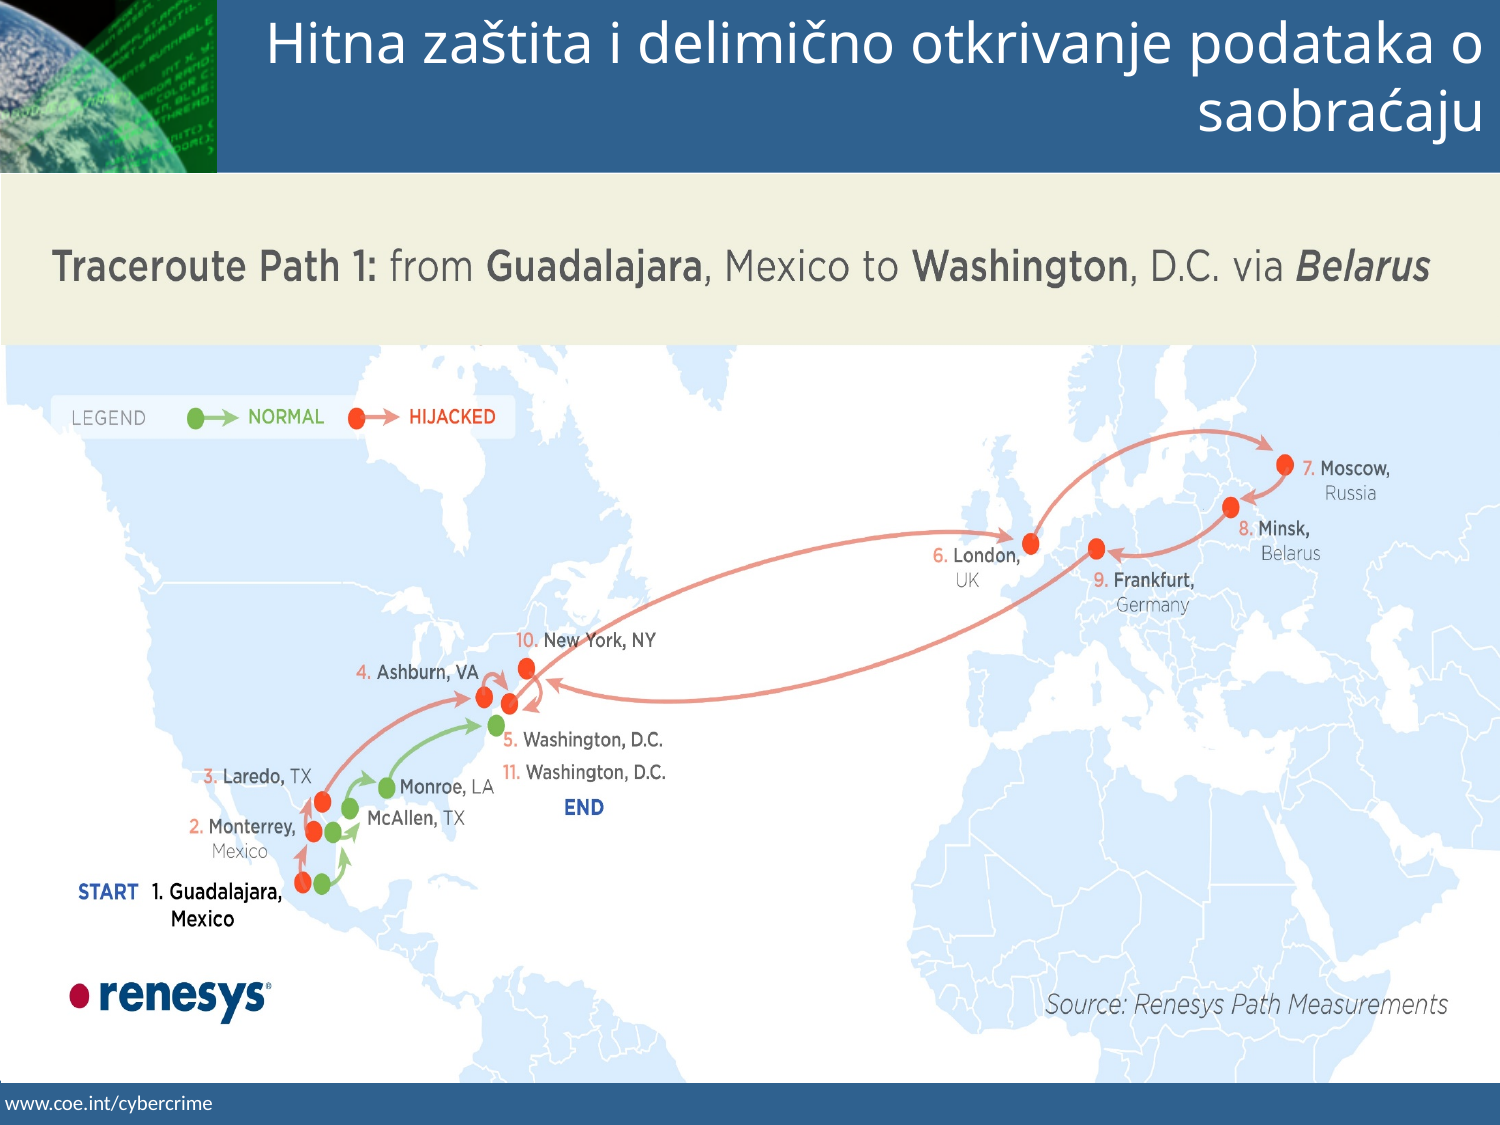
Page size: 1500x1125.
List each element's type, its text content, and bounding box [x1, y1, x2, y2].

picture [1, 174, 1500, 1083]
text_box Hitna zaštita i delimično otkrivanje podataka o saobraćaju [247, 0, 1500, 150]
picture [0, 0, 217, 173]
